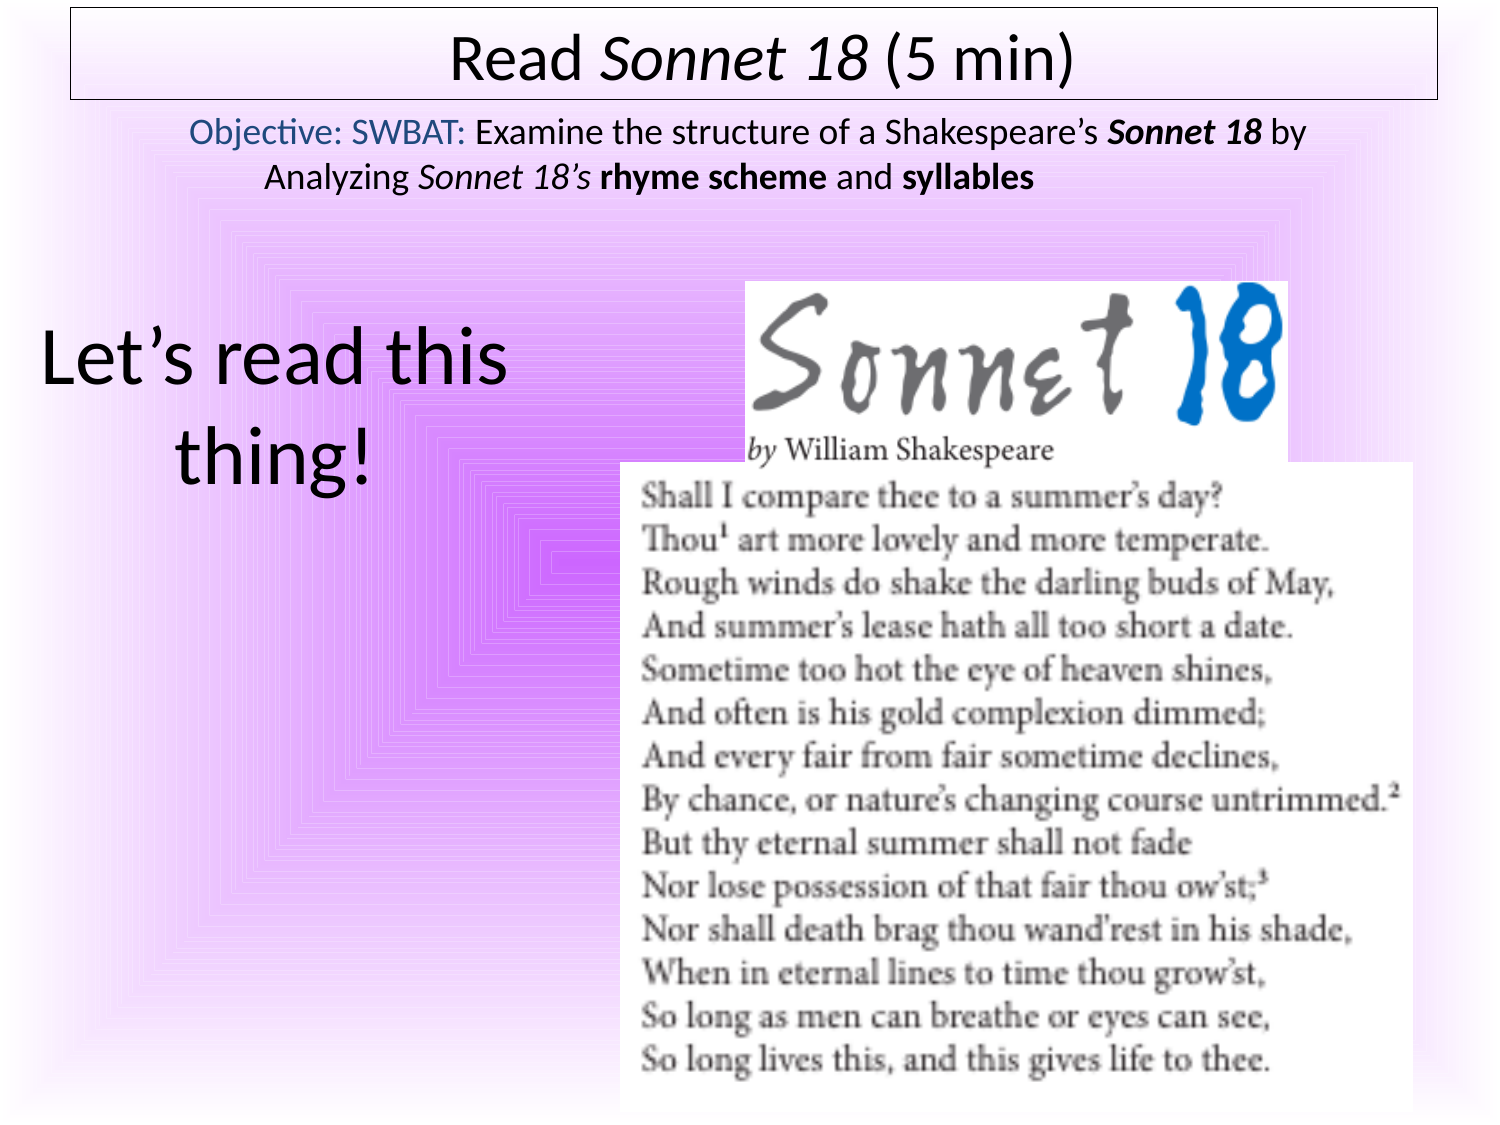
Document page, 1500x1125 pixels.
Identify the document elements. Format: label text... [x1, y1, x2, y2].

picture [620, 281, 1413, 1112]
text_box Objective: SWBAT: Examine the structure of a Shakespeare’s Sonnet 18 by Analyzing Sonnet 18’s rhyme scheme and syllables [70, 99, 1413, 250]
text_box Let’s read this thing! [0, 293, 550, 509]
title Read Sonnet 18 (5 min) [70, 7, 1438, 100]
